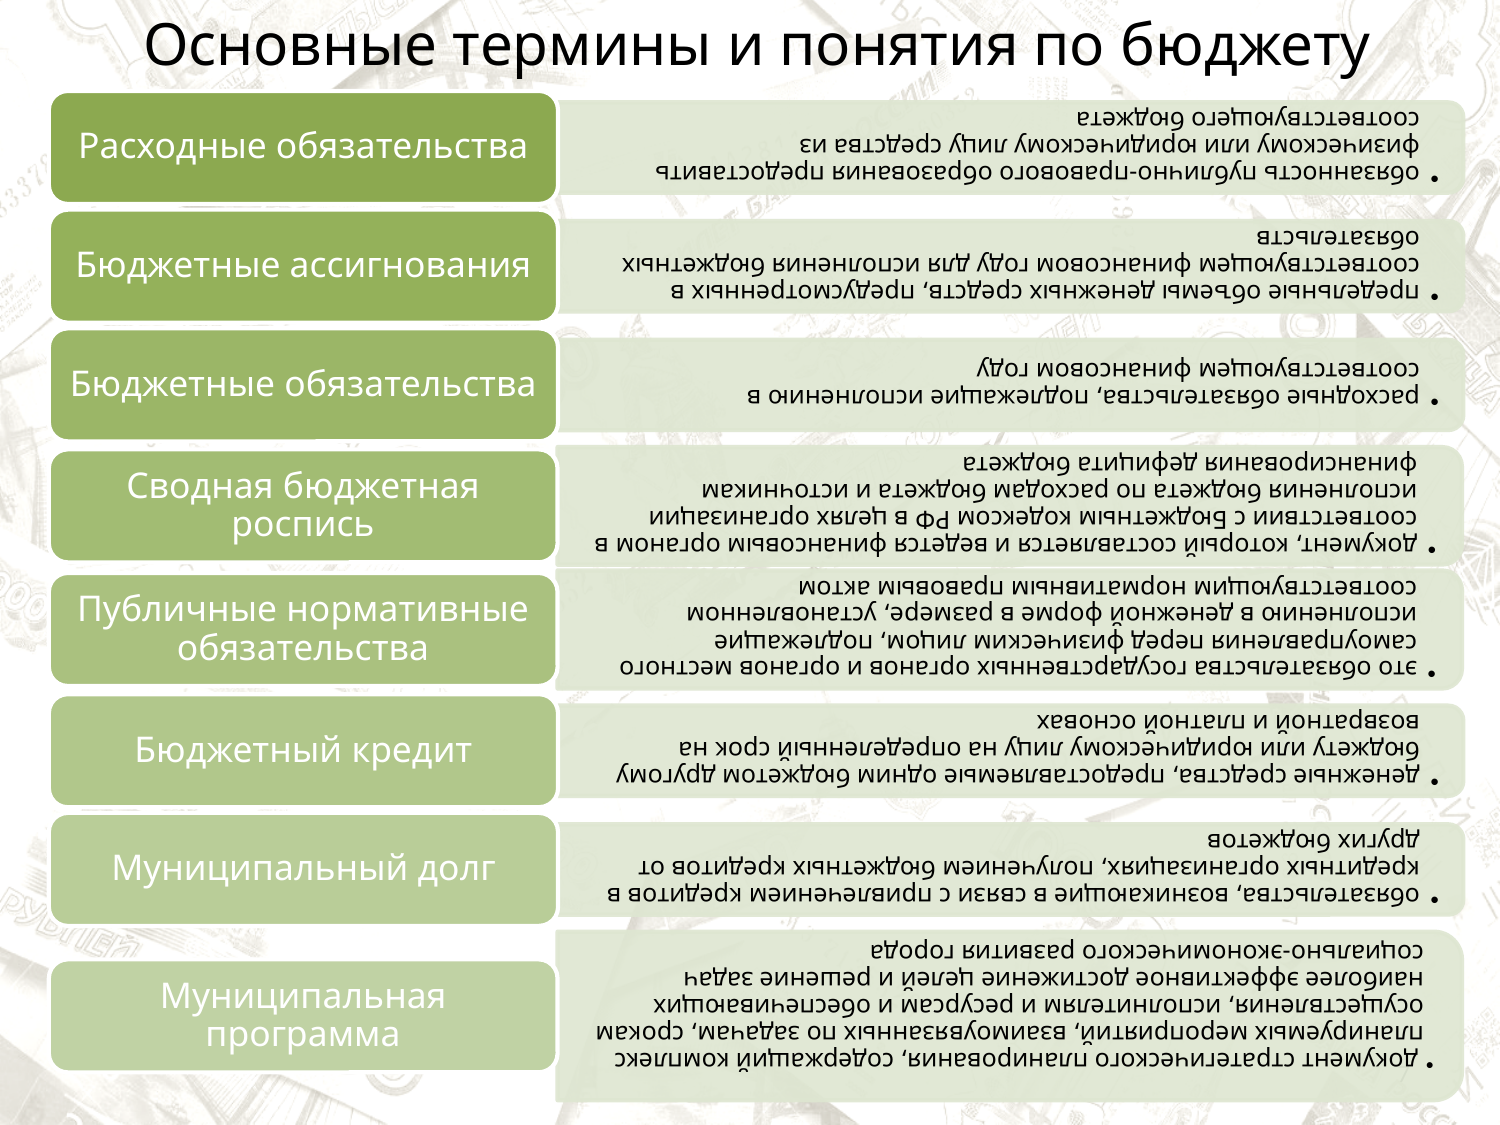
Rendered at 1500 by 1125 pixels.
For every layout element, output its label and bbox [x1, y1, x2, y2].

picture [0, 0, 1500, 1125]
text_box [48, 90, 1464, 1101]
